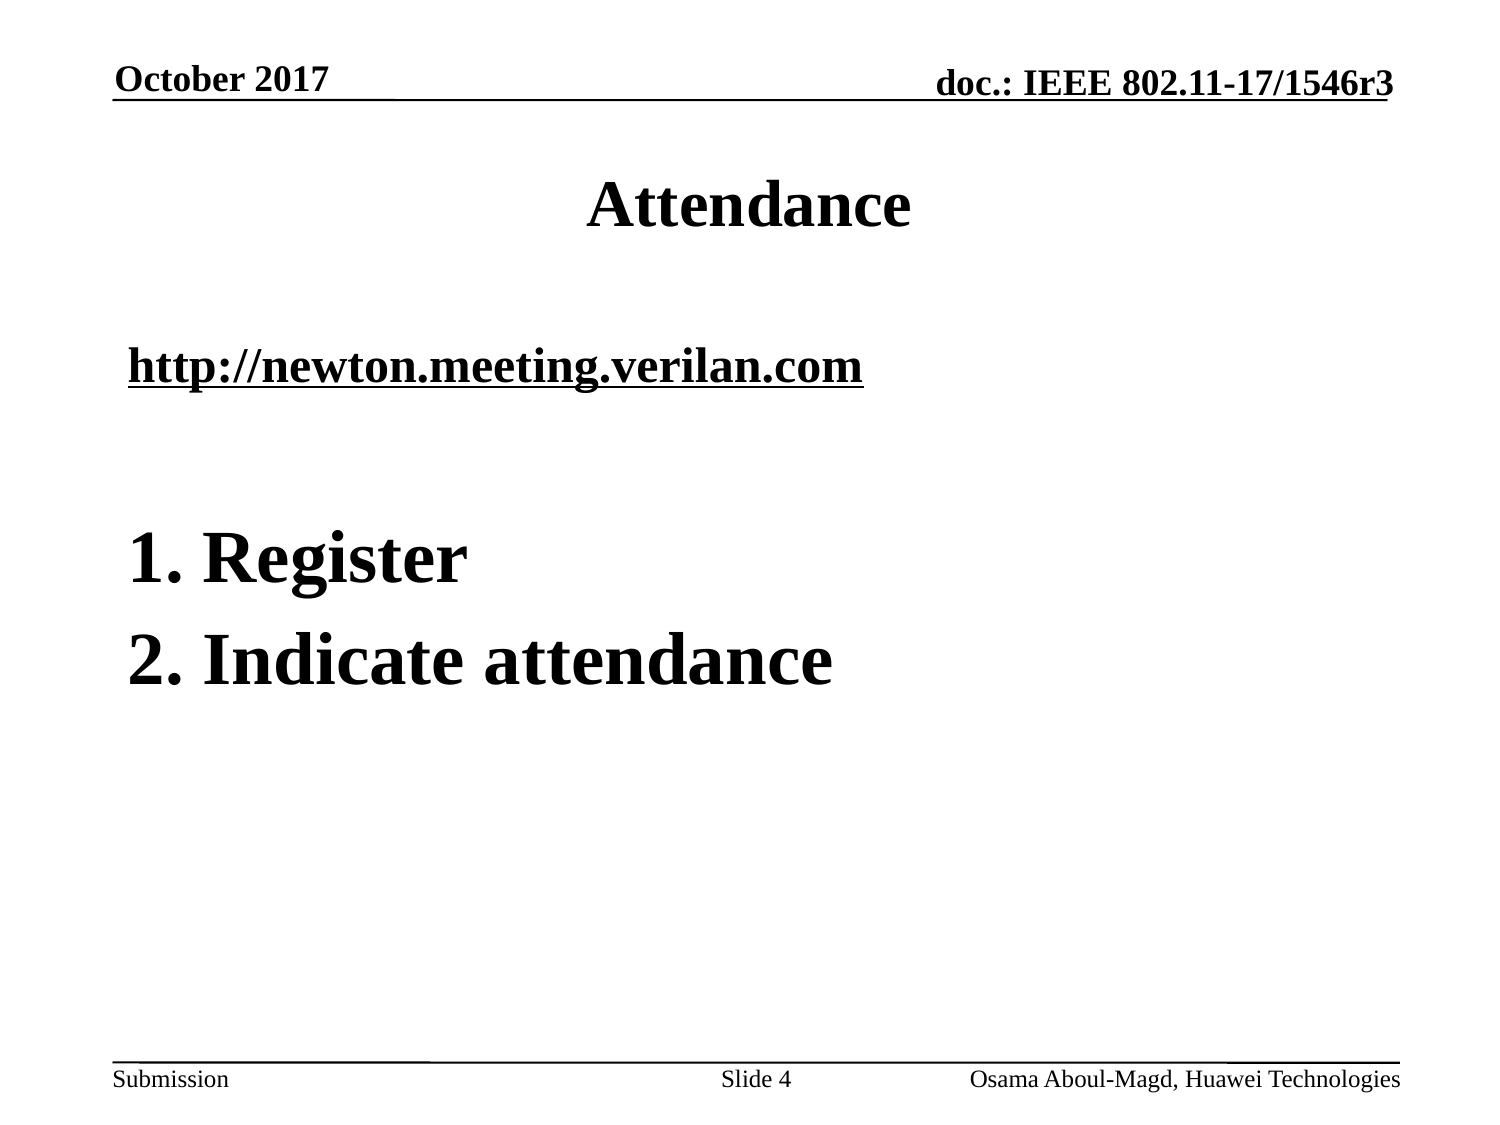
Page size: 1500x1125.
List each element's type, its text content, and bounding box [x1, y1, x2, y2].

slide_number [114, 54, 423, 100]
title Attendance [112, 112, 1388, 288]
footer Osama Aboul-Magd, Huawei Technologies [878, 1061, 1402, 1093]
slide_number Slide 4 [712, 1061, 800, 1123]
list http://newton.meeting.verilan.com Register Indicate attendance [112, 324, 1388, 1000]
